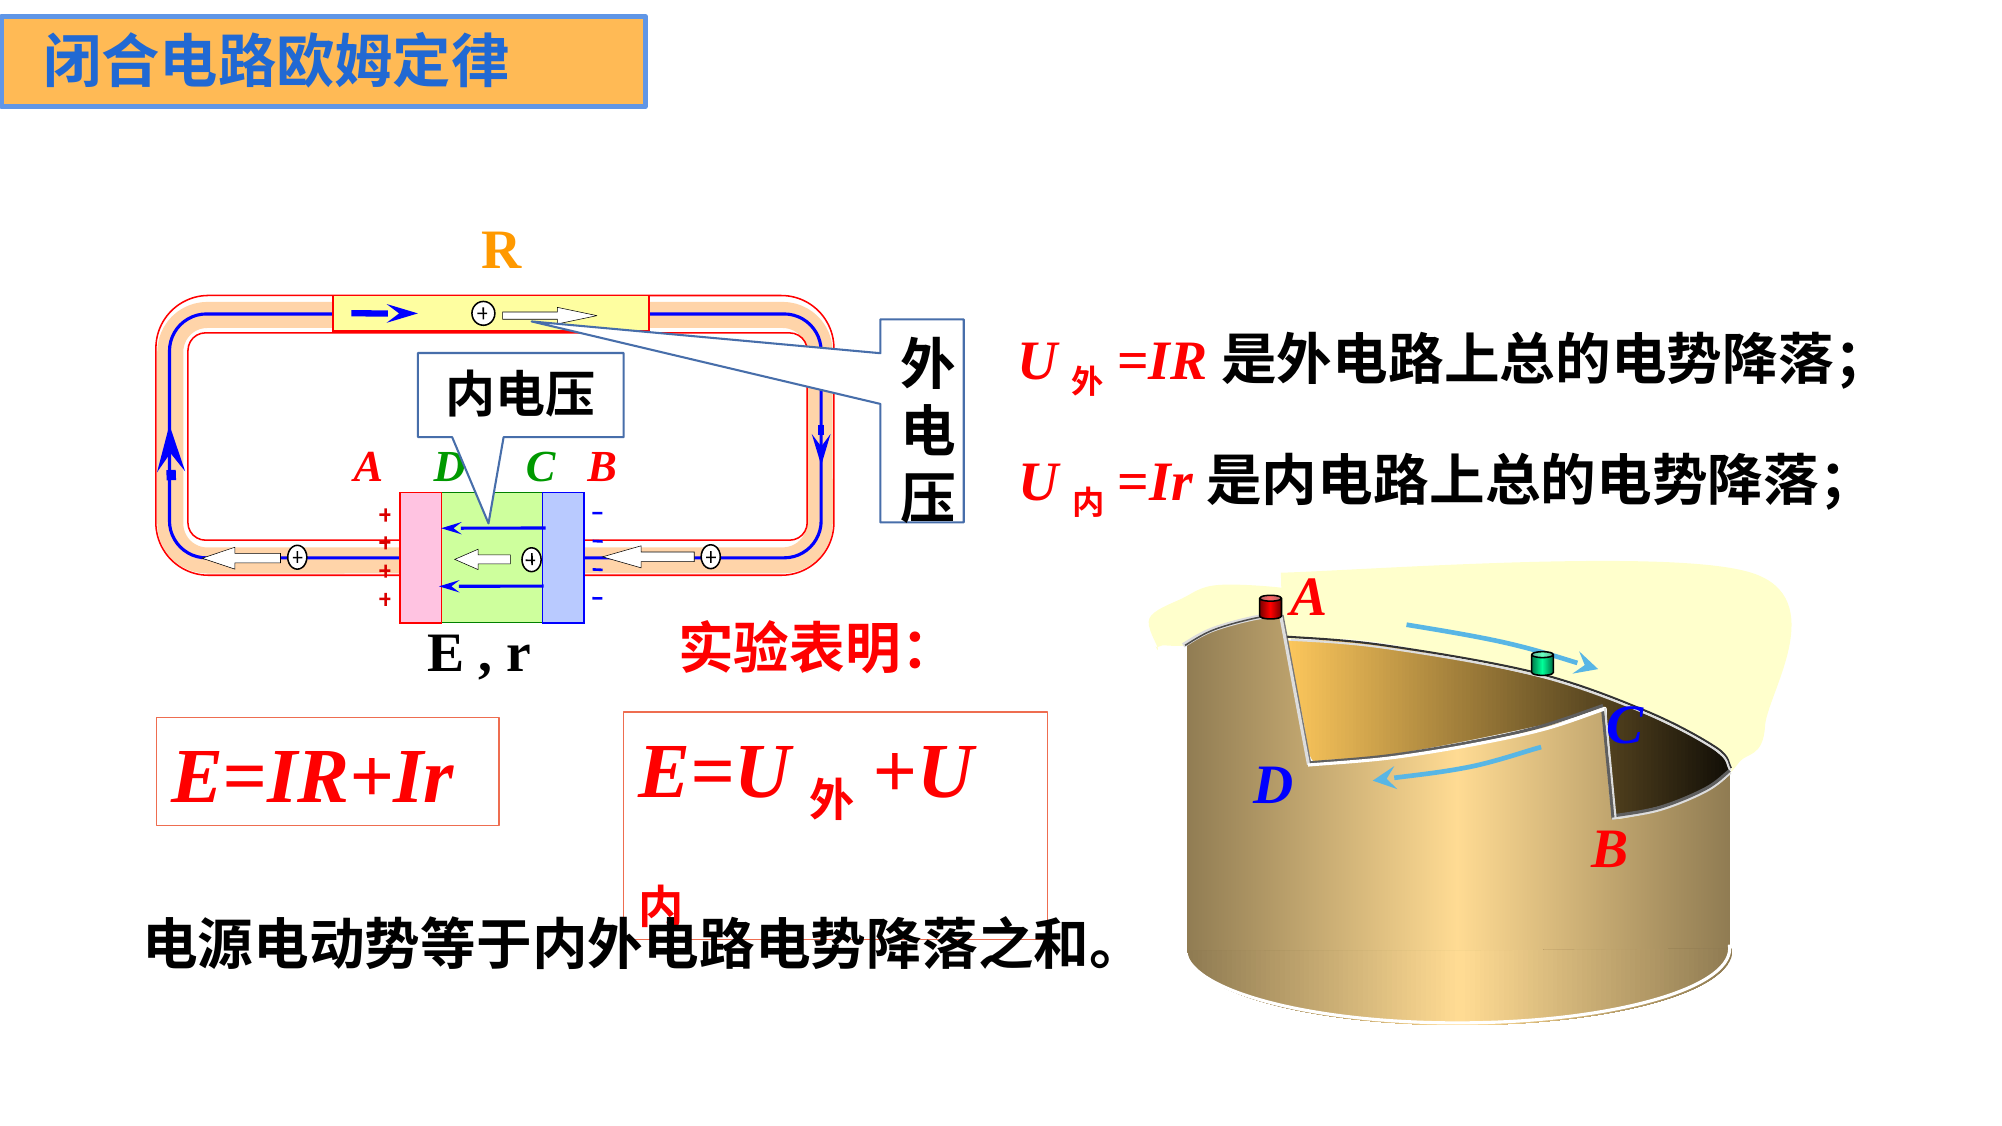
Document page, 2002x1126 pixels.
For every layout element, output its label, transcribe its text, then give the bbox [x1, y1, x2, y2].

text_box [155, 202, 834, 694]
text_box E=IR+Ir [156, 717, 499, 826]
text_box 外电压 [834, 319, 964, 523]
text_box 闭合电路欧姆定律 [1, 16, 646, 107]
text_box U外=IR是外电路上总的电势降落； [1007, 313, 1855, 410]
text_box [1145, 547, 1832, 1025]
text_box E=U外+U内 [623, 712, 1048, 901]
text_box 实验表明： [834, 603, 1021, 690]
text_box 三、闭合电路欧定律 [26, 32, 1191, 128]
text_box U内=Ir是内电路上总的电势降落； [1008, 434, 1886, 531]
text_box 电源电动势等于内外电路电势降落之和。 [127, 901, 1145, 983]
